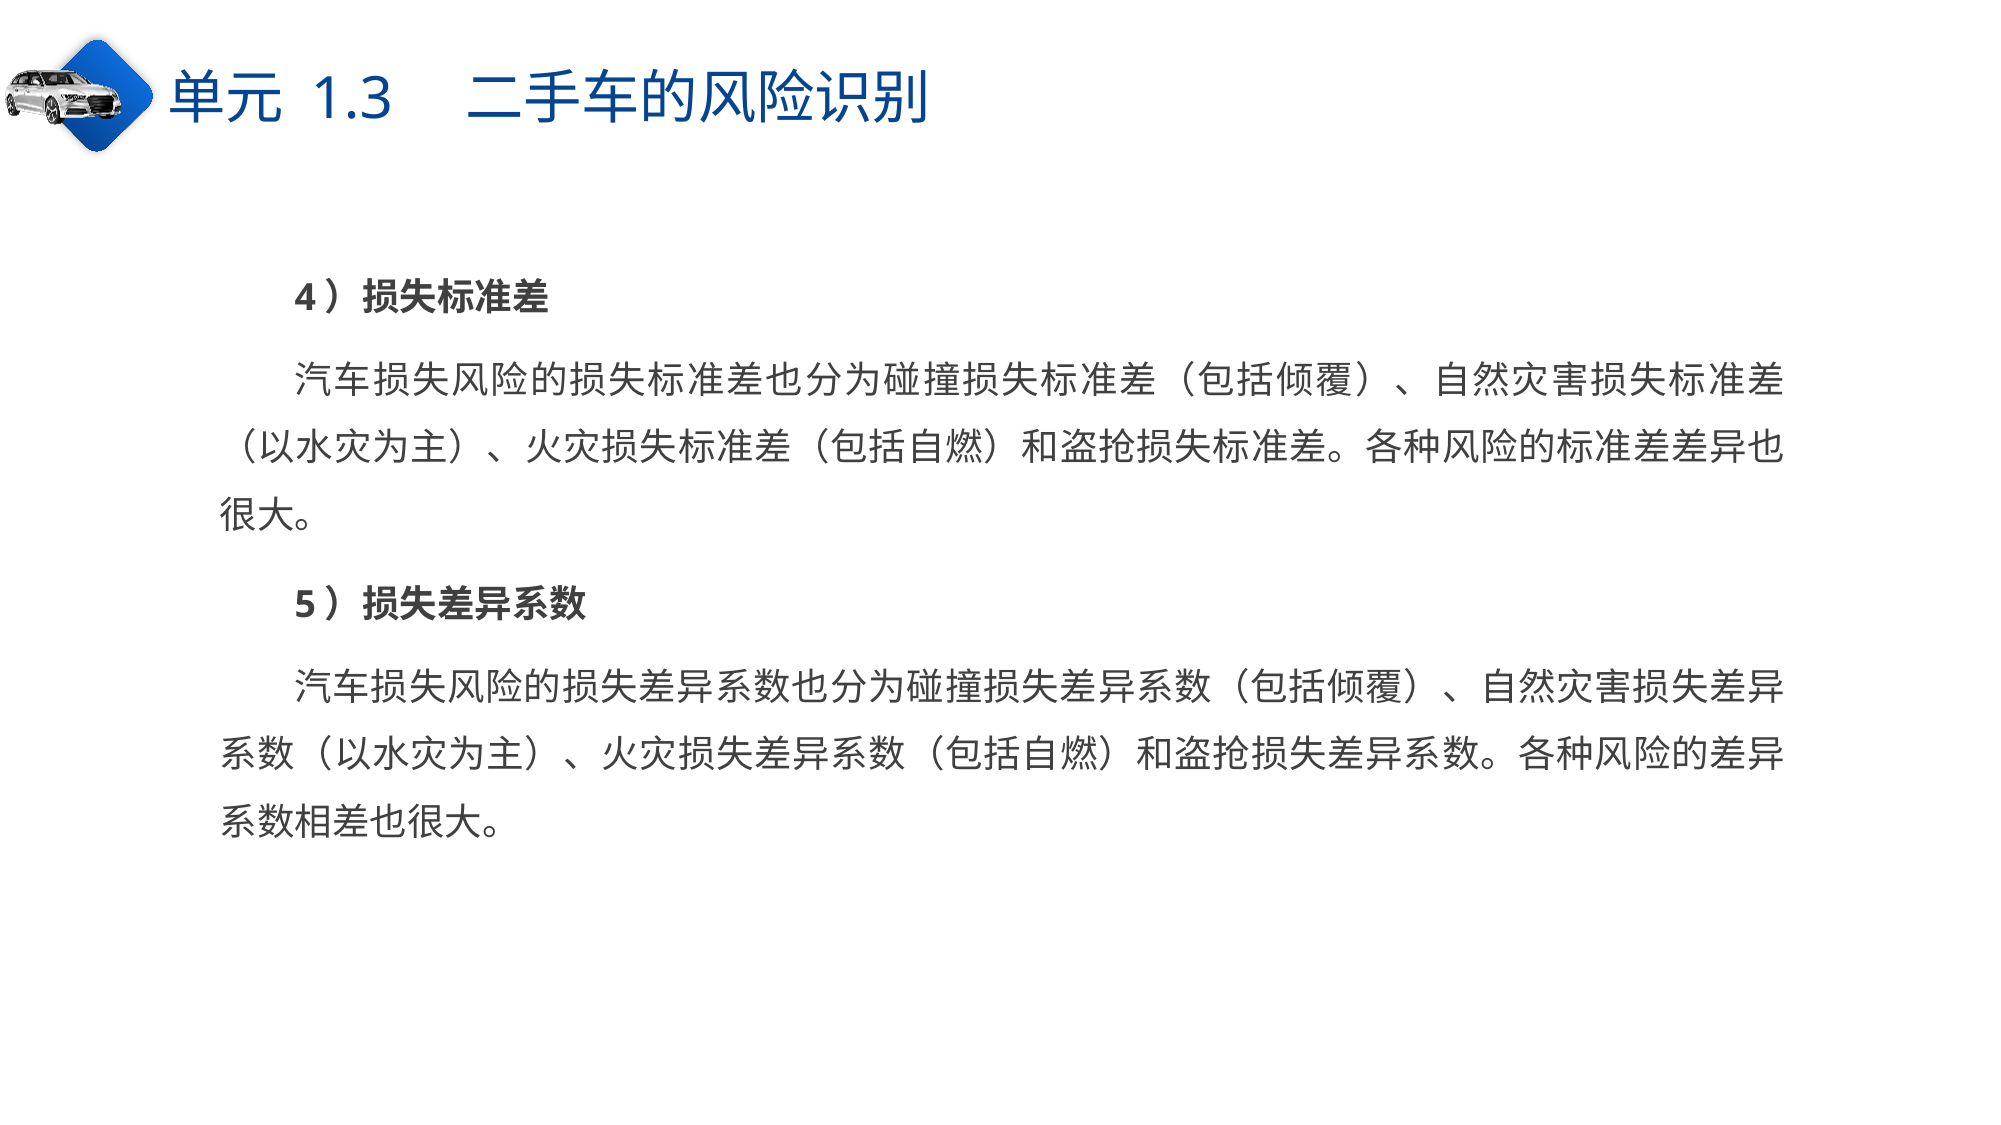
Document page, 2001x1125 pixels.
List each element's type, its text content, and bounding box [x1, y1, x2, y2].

text_box 单元 1.3 二手车的风险识别 [152, 52, 946, 138]
text_box 汽车损失风险的损失标准差也分为碰撞损失标准差（包括倾覆）、自然灾害损失标准差（以水灾为主）、火灾损失标准差（包括自燃）和盗抢损失标准差。各种风险的标准差差异也很大。 [204, 325, 1800, 544]
text_box 汽车损失风险的损失差异系数也分为碰撞损失差异系数（包括倾覆）、自然灾害损失差异系数（以水灾为主）、火灾损失差异系数（包括自燃）和盗抢损失差异系数。各种风险的差异系数相差也很大。 [204, 632, 1800, 851]
picture [0, 31, 125, 157]
text_box 4）损失标准差 [204, 243, 1000, 326]
text_box 5）损失差异系数 [204, 550, 1000, 633]
